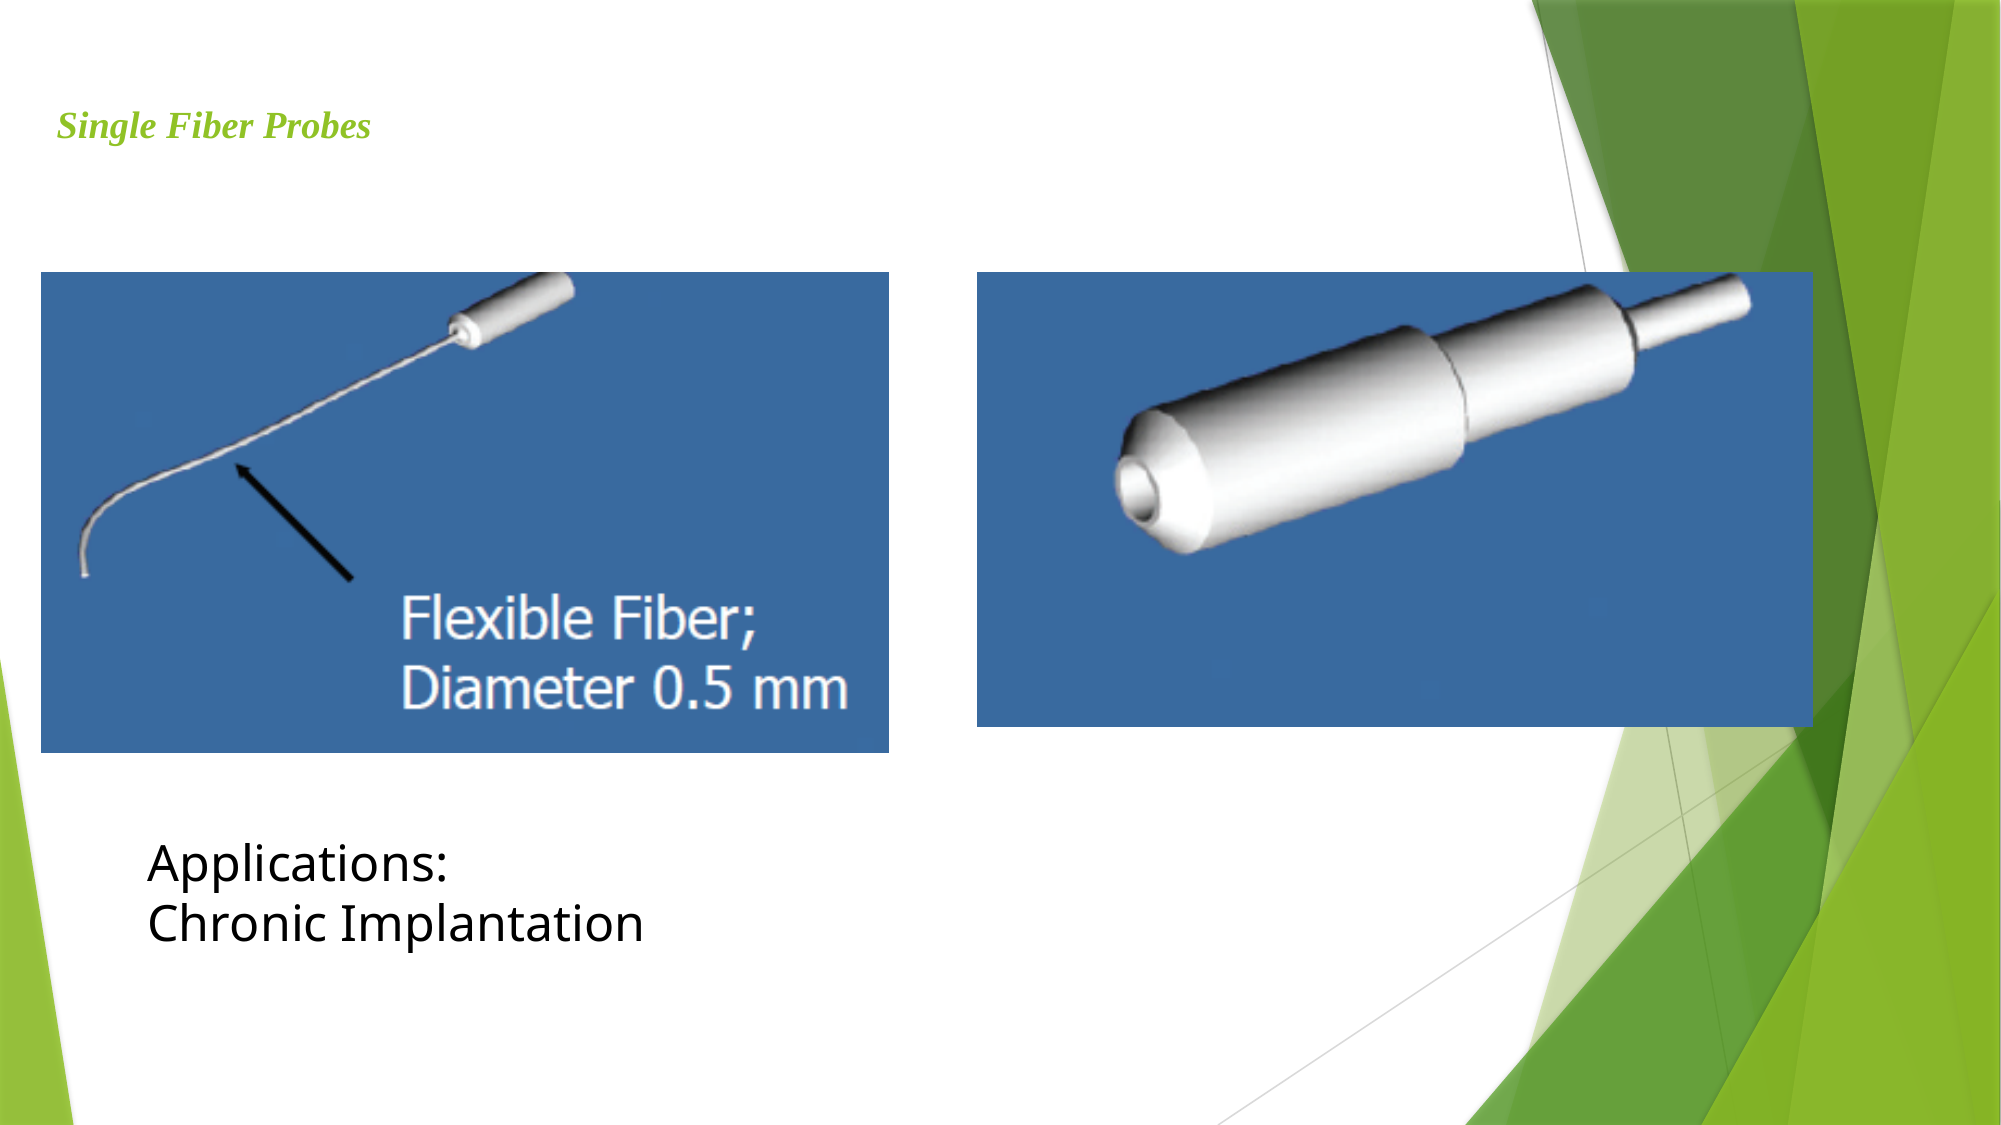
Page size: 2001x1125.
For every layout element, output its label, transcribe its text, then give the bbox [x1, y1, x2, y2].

picture [41, 271, 889, 753]
picture [976, 271, 1813, 727]
title Single Fiber Probes [41, 45, 1452, 154]
text_box Applications: Chronic Implantation [132, 784, 1133, 959]
